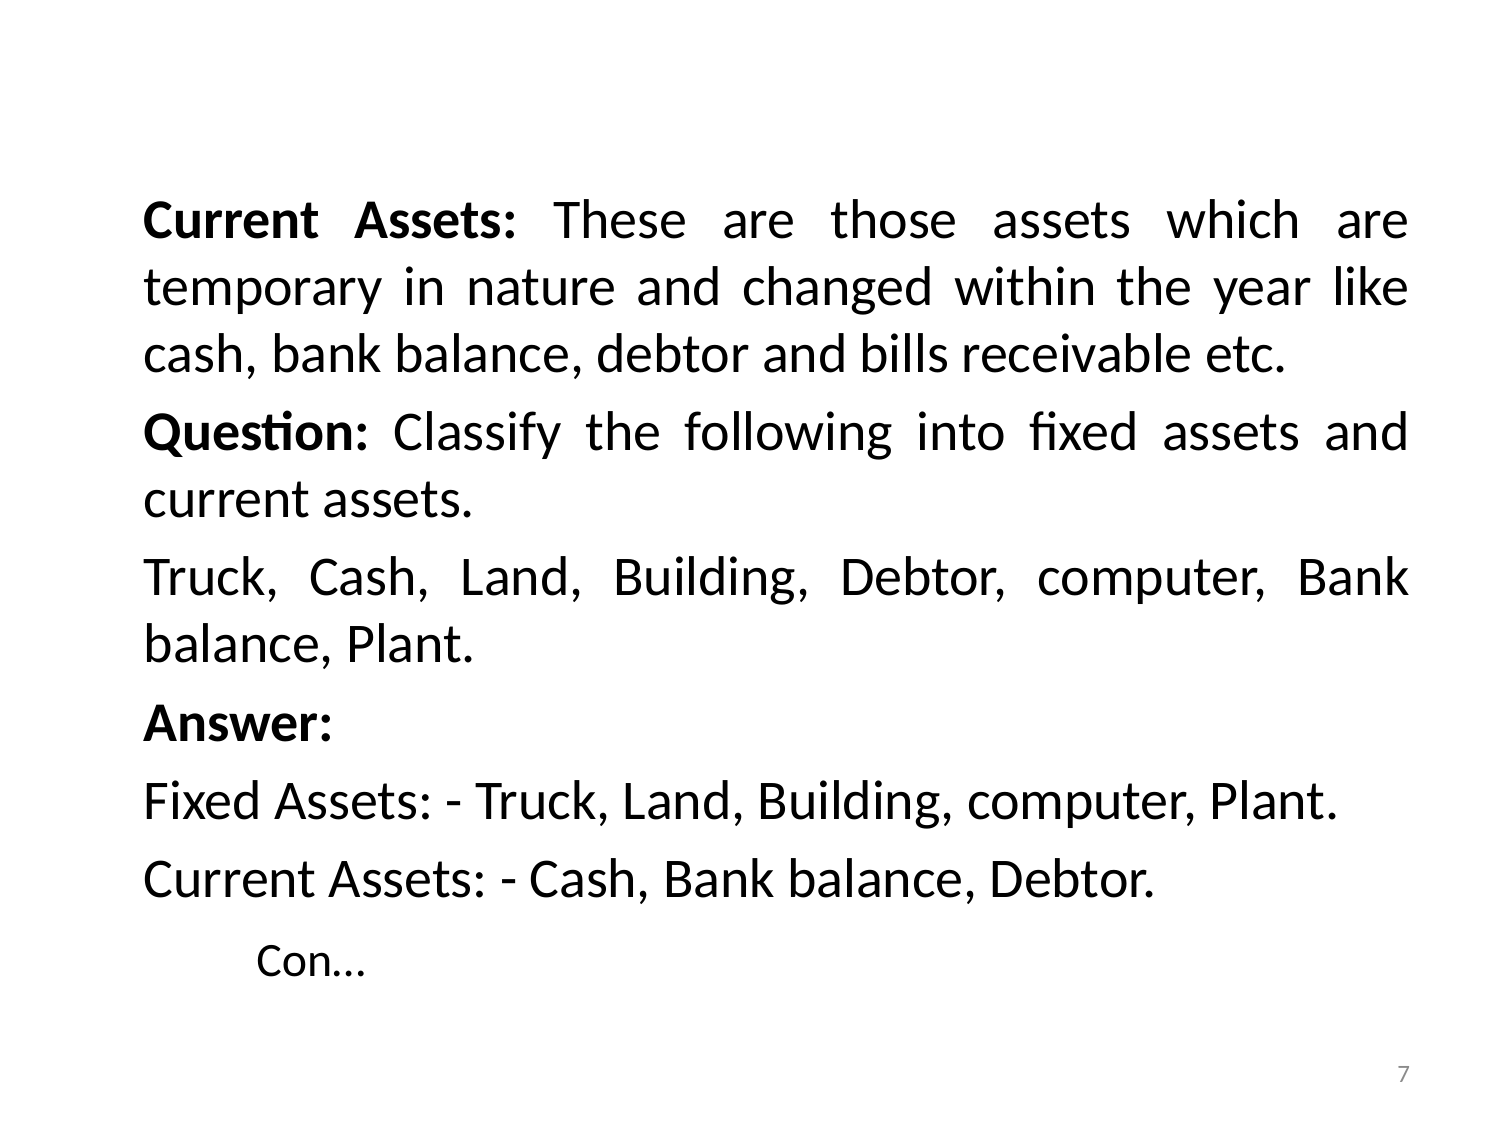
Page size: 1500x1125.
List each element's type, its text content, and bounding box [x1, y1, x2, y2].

list Current Assets: These are those assets which are temporary in nature and changed within the year like cash, bank balance, debtor and bills receivable etc. Question: Classify the following into fixed assets and current assets. Truck, Cash, Land, Building, Debtor, computer, Bank balance, Plant. Answer: Fixed Assets: - Truck, Land, Building, computer, Plant. Current Assets: - Cash, Bank balance, Debtor. Con… [75, 174, 1425, 1005]
slide_number 7 [1074, 1042, 1425, 1103]
